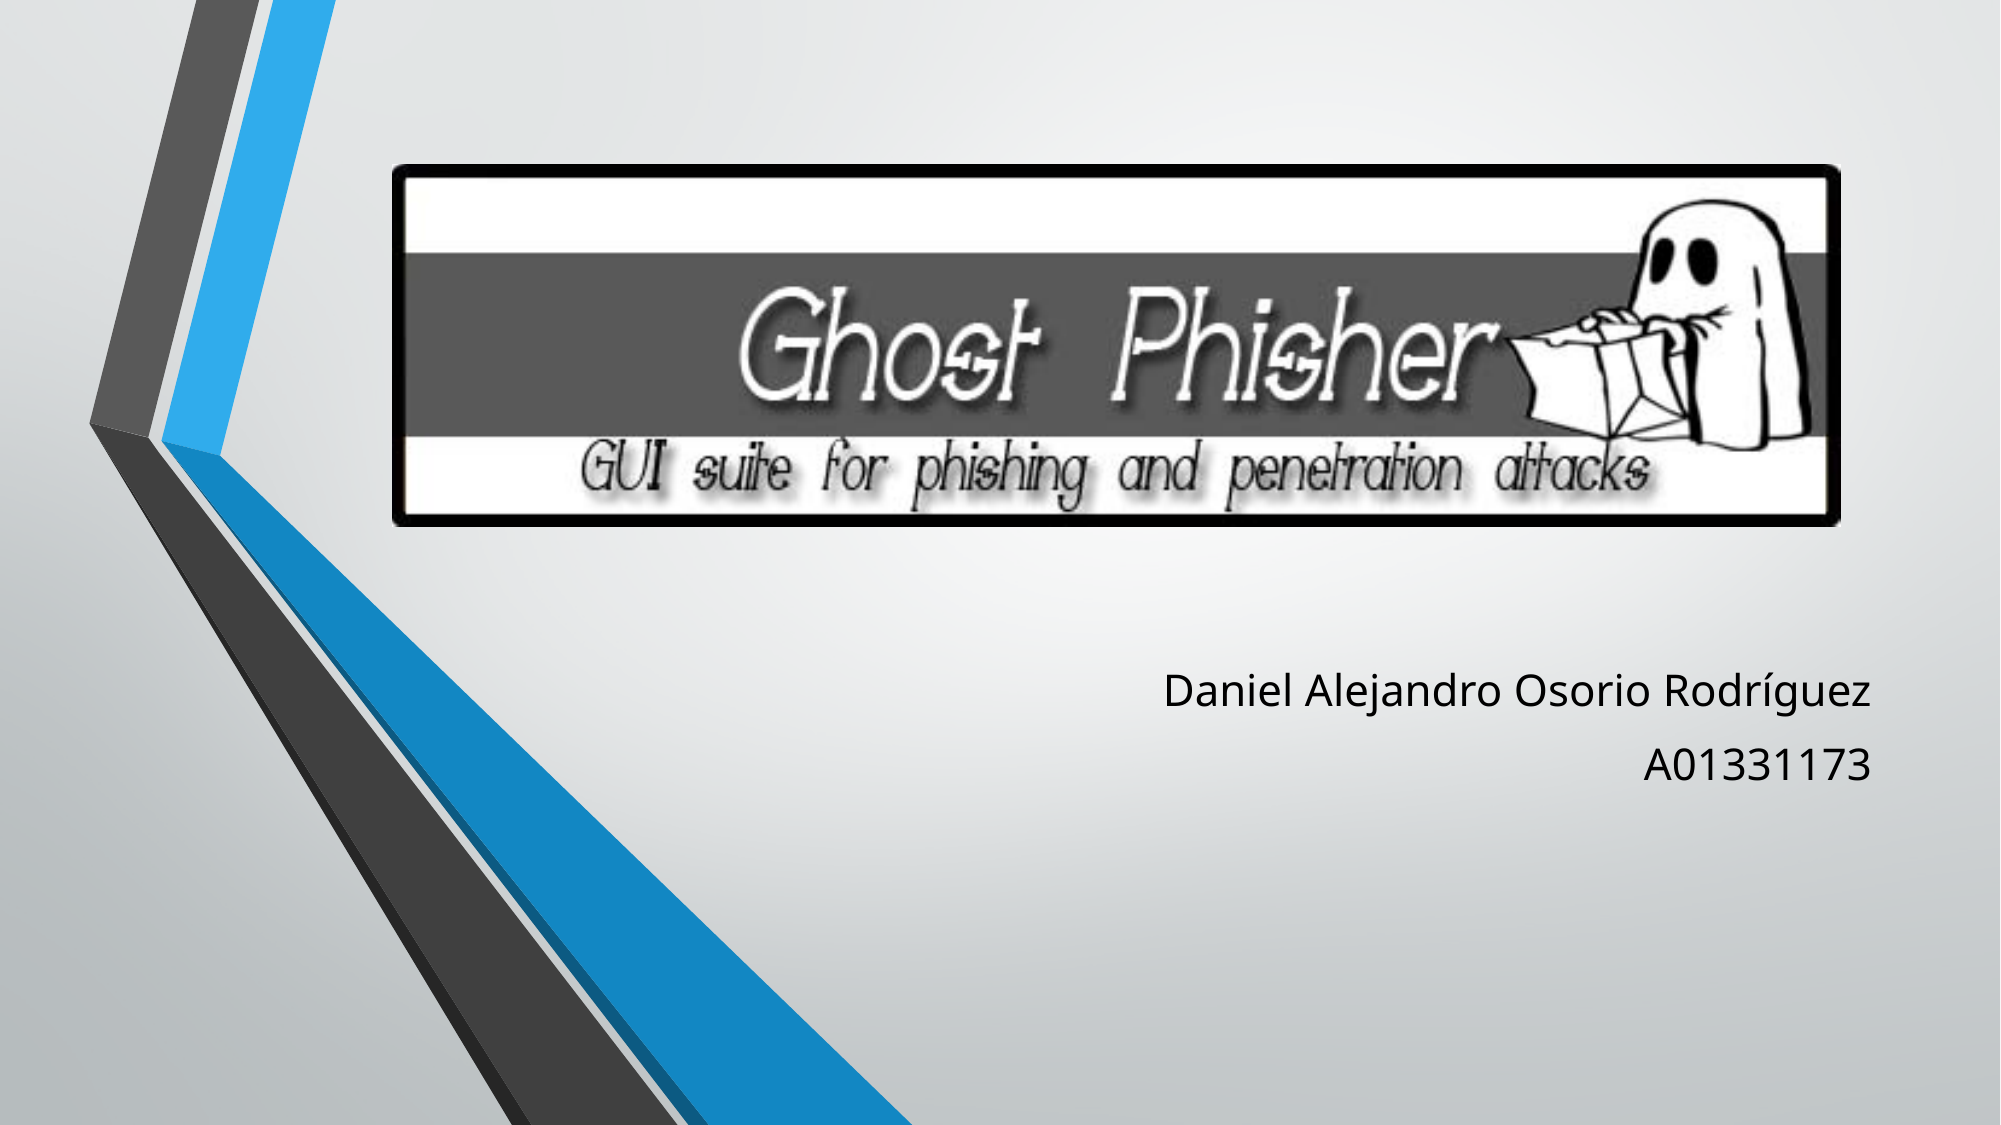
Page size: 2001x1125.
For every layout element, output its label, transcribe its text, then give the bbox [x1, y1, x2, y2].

subtitle Daniel Alejandro Osorio Rodríguez A01331173 [740, 655, 1887, 884]
picture [392, 164, 1841, 527]
